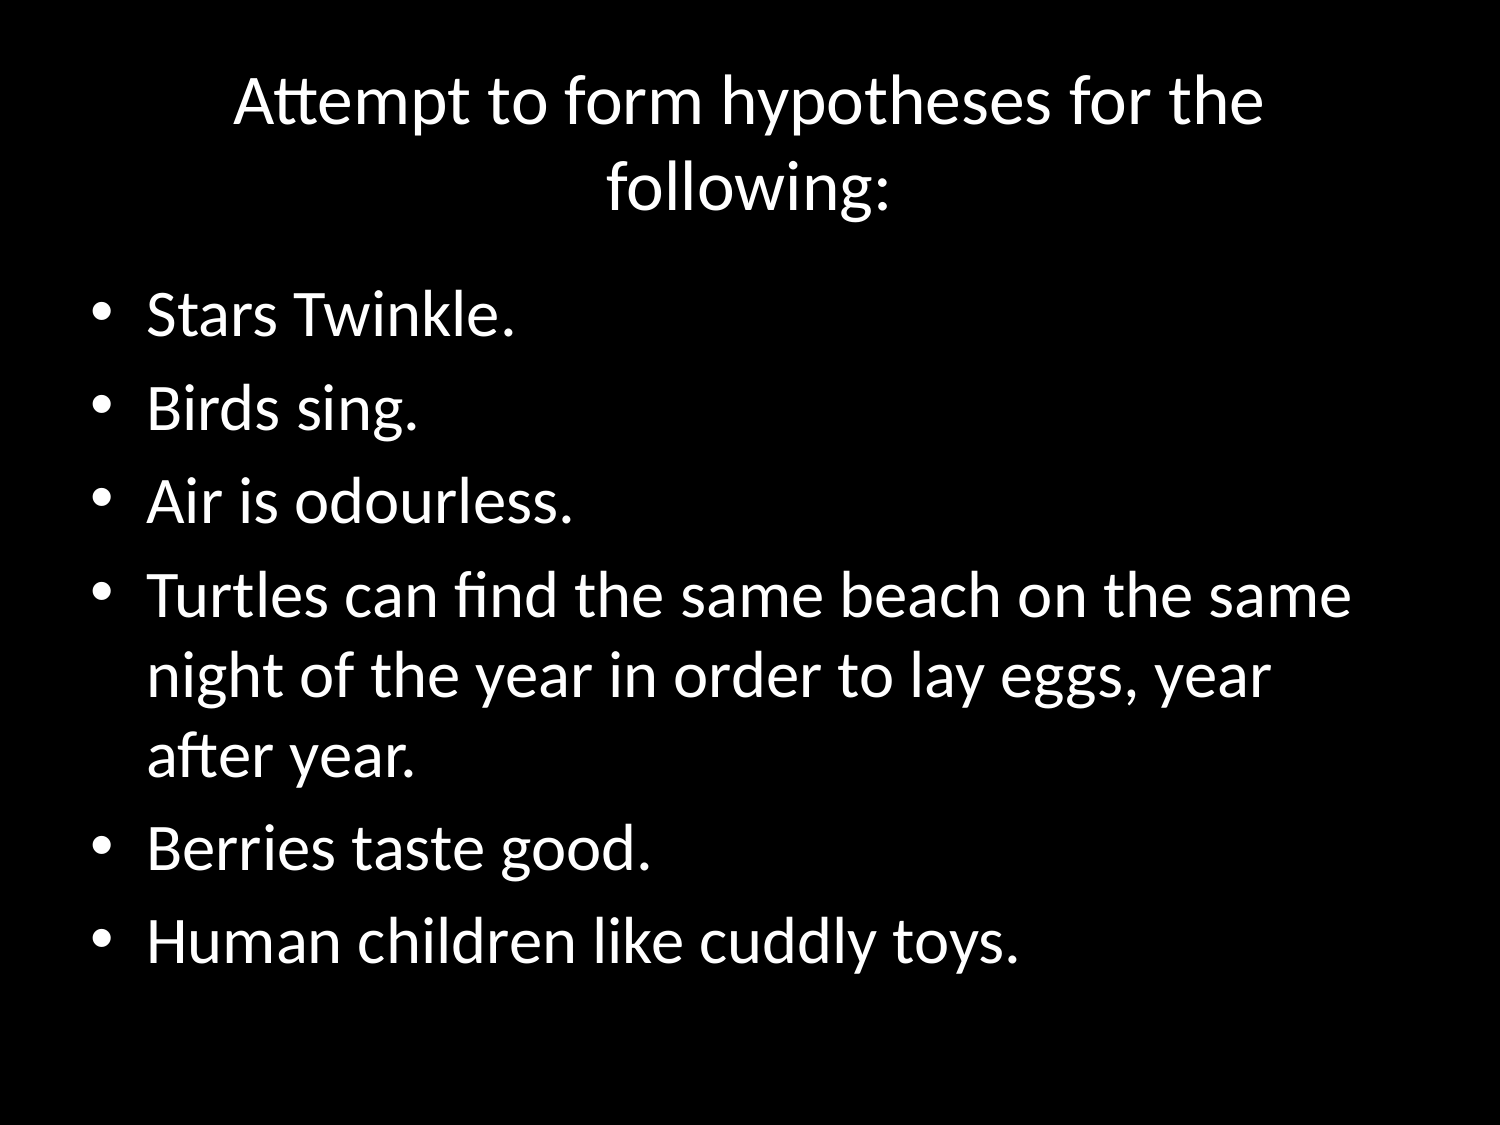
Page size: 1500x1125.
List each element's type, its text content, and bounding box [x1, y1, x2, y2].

list Stars Twinkle. Birds sing. Air is odourless. Turtles can find the same beach on the same night of the year in order to lay eggs, year after year. Berries taste good. Human children like cuddly toys. [75, 262, 1425, 1005]
title Attempt to form hypotheses for the following: [75, 45, 1425, 233]
